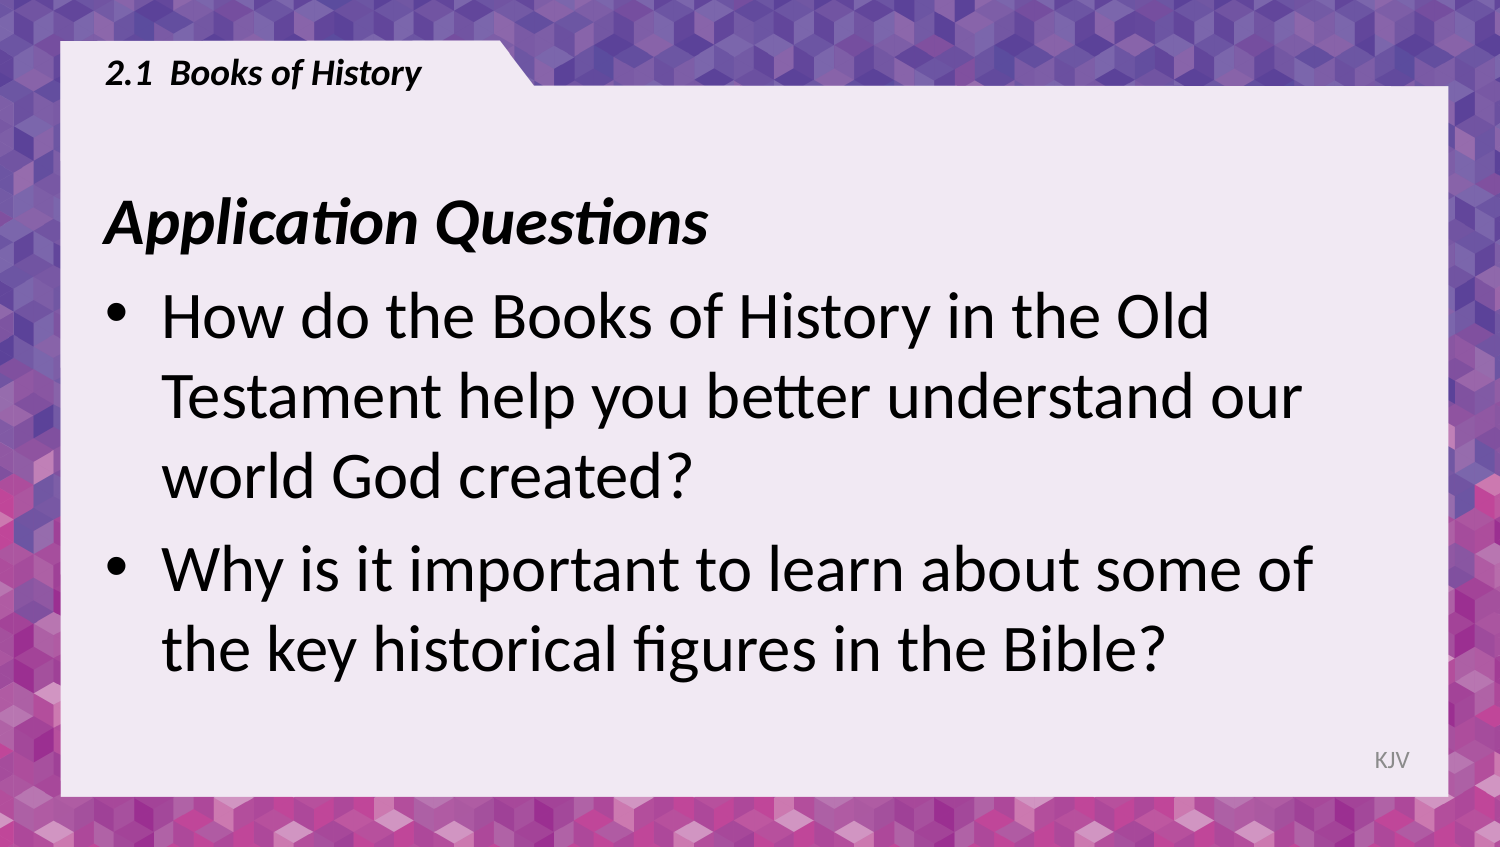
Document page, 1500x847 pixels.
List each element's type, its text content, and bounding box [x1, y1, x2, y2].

picture [0, 0, 1500, 847]
footer KJV [950, 736, 1425, 782]
title 2.1 Books of History [89, 33, 1420, 108]
list Application Questions How do the Books of History in the Old Testament help you better understand our world God created? Why is it important to learn about some of the key historical figures in the Bible? [89, 141, 1403, 722]
